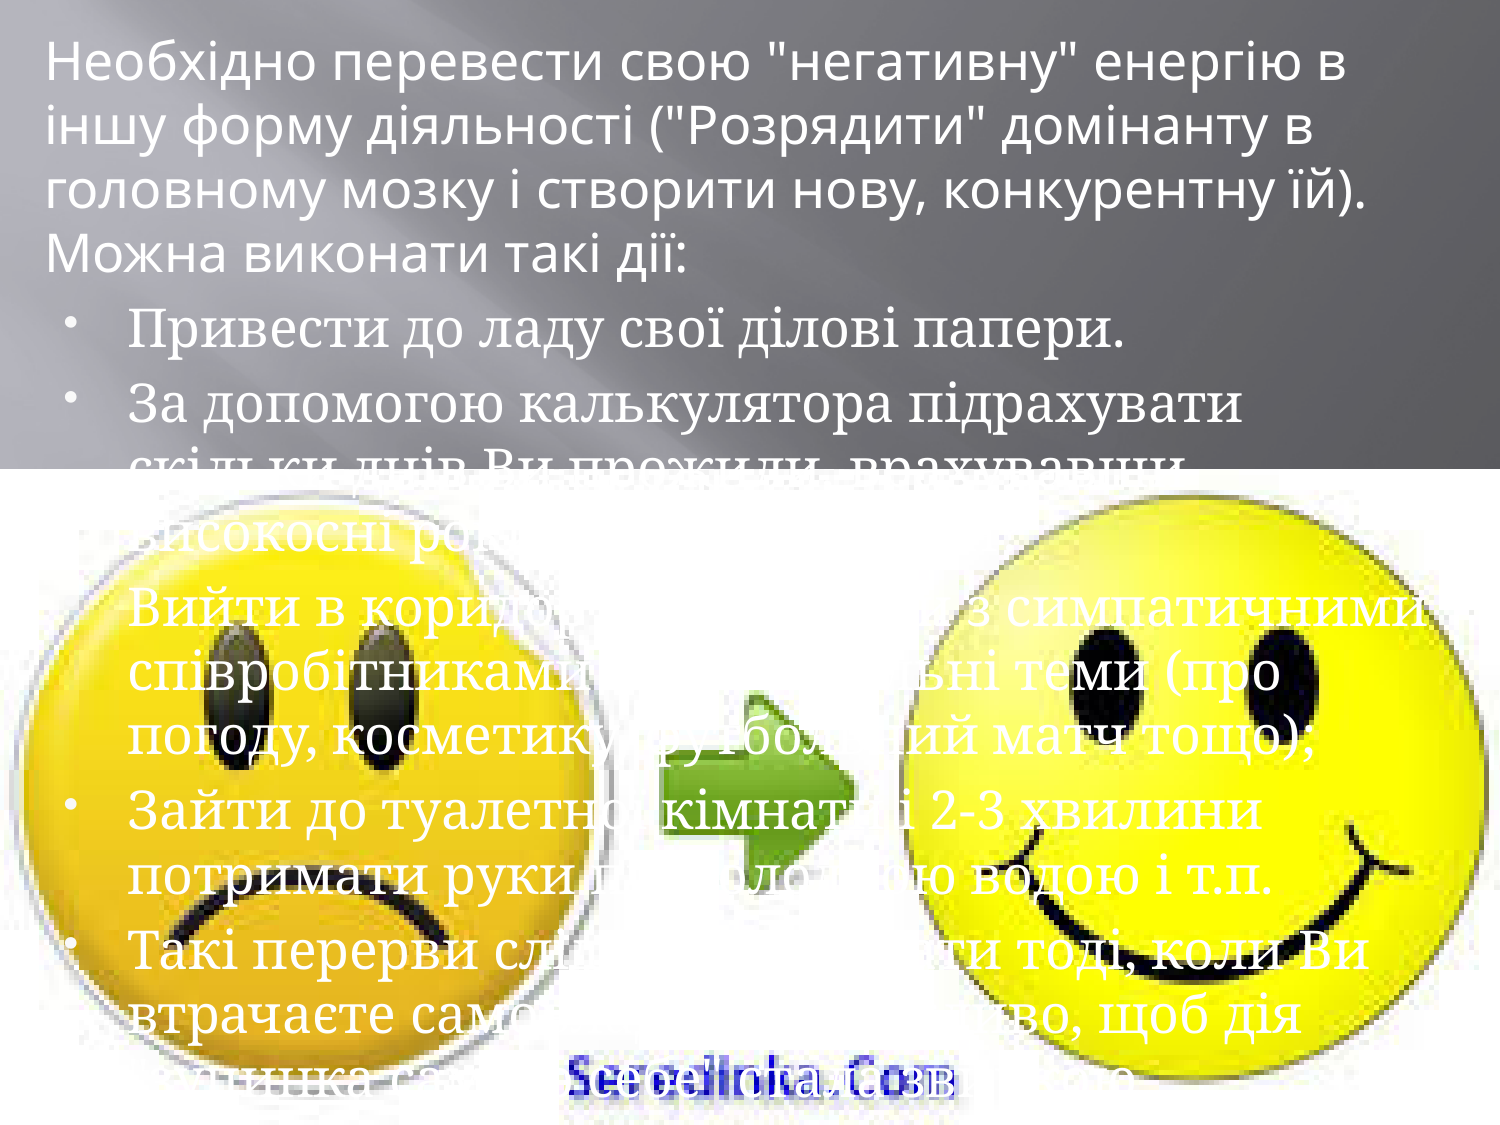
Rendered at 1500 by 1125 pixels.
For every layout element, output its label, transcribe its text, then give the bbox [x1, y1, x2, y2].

list Необхідно перевести свою "негативну" енергію в іншу форму діяльності ("Розрядити" домінанту в головному мозку і створити нову, конкурентну їй). Можна виконати такі дії: Привести до ладу свої ділові папери. За допомогою калькулятора підрахувати скільки днів Ви прожили, врахувавши високосні роки, а скільки годин? Вийти в коридор і поговорити з симпатичними співробітниками на нейтральні теми (про погоду, косметику, футбольний матч тощо); Зайти до туалетної кімнати і 2-3 хвилини потримати руки під холодною водою і т.п. Такі перерви слід практикувати тоді, коли Ви втрачаєте самовладання. Важливо, щоб дія "зупинка самого себе" стала звичкою. [29, 19, 1471, 469]
picture [0, 469, 1500, 1125]
